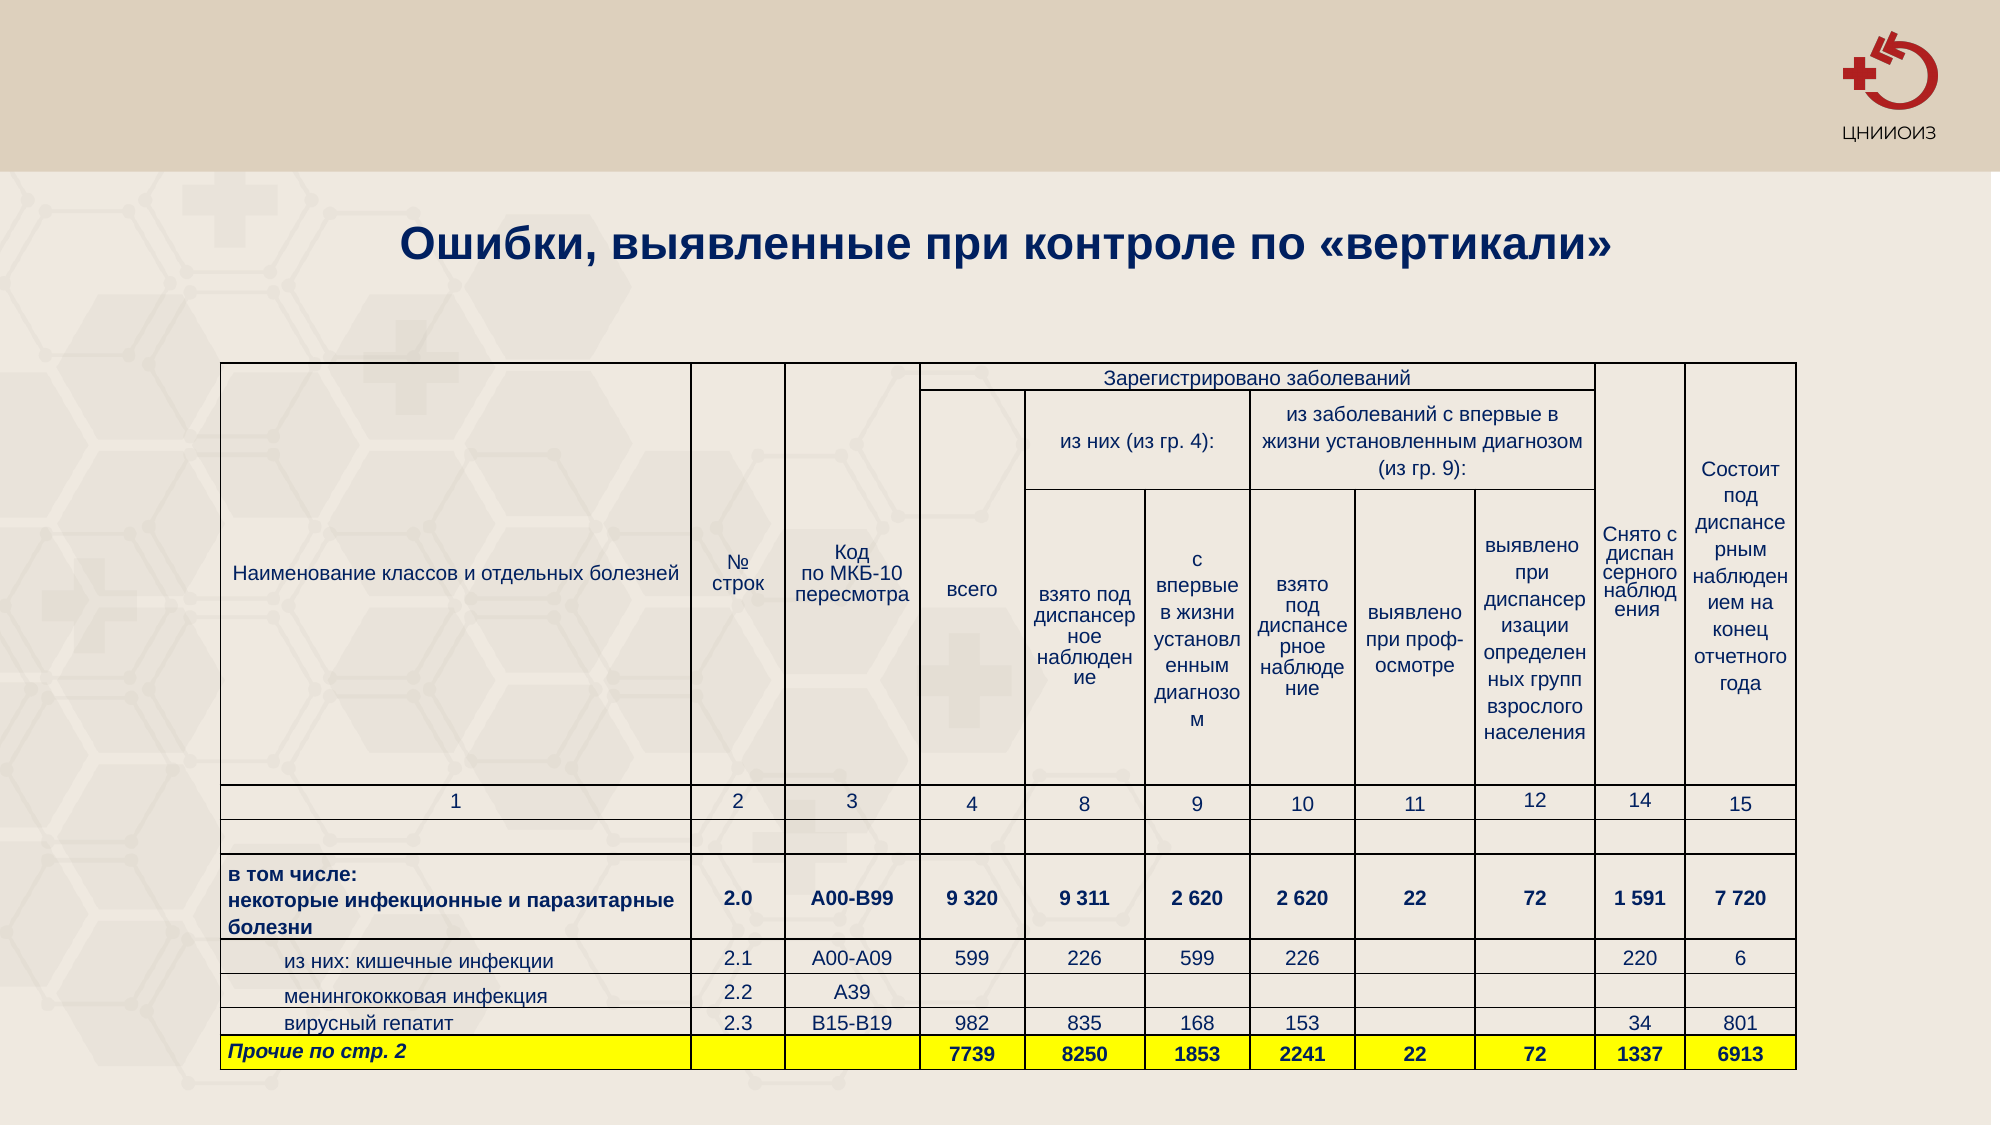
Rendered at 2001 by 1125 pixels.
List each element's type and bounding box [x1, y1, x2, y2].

text_box [1991, 313, 2000, 461]
picture [0, 31, 1991, 1125]
text_box [0, 0, 2000, 173]
